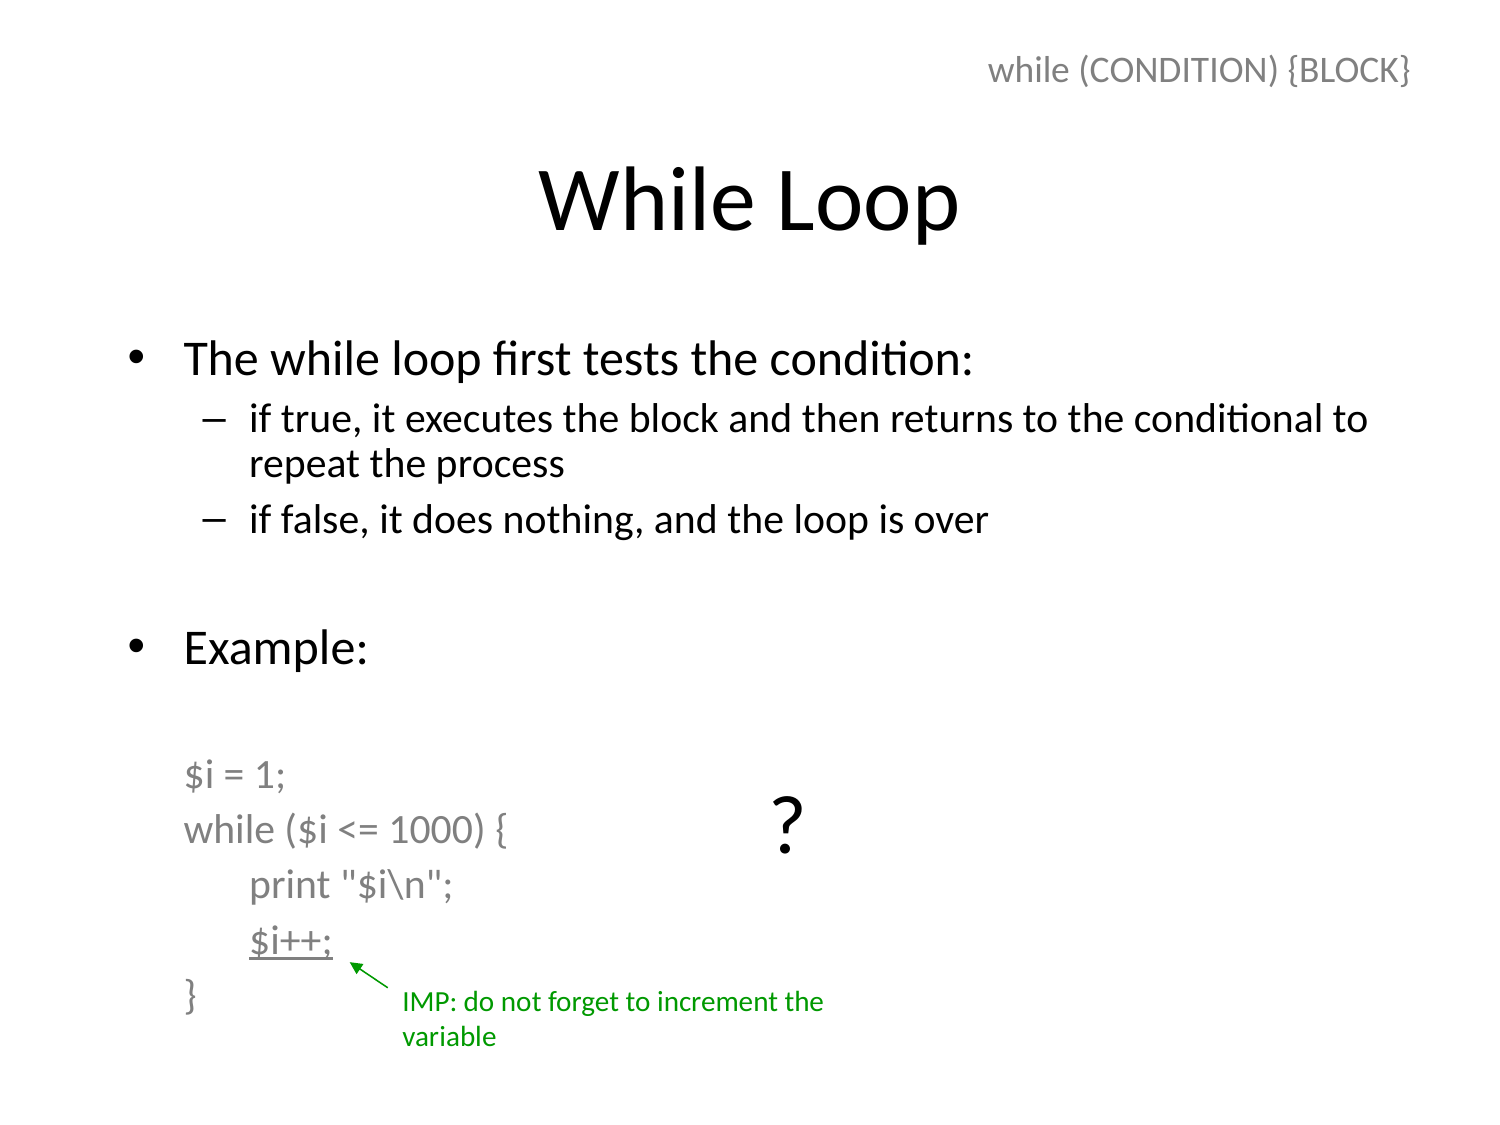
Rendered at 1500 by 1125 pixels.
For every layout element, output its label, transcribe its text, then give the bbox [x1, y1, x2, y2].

title While Loop [112, 99, 1388, 288]
text_box [349, 962, 387, 988]
text_box IMP: do not forget to increment the variable [387, 974, 913, 1061]
text_box while (CONDITION) {BLOCK} [898, 37, 1426, 98]
list The while loop first tests the condition: if true, it executes the block and then returns to the conditional to repeat the process if false, it does nothing, and the loop is over Example: $i = 1; while ($i <= 1000) { print "$i\n"; $i++; } [112, 324, 1388, 1029]
text_box ? [753, 762, 823, 878]
